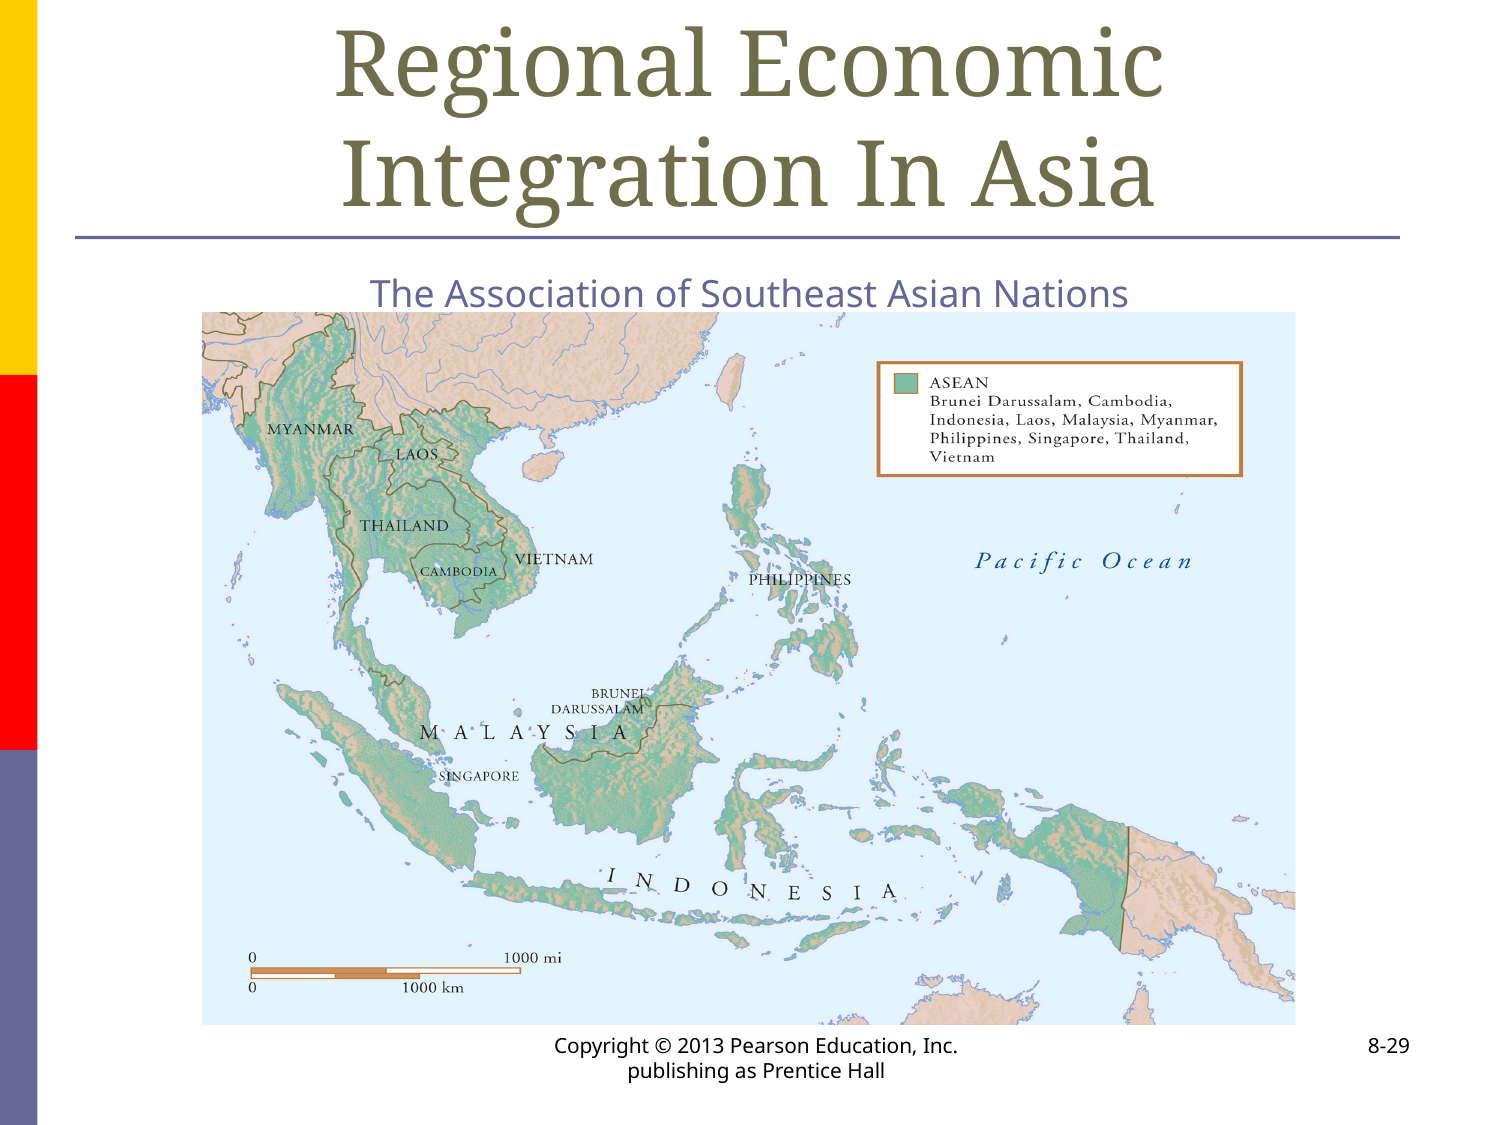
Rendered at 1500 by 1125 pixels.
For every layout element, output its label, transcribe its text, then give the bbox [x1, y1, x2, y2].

list The Association of Southeast Asian Nations [75, 262, 1425, 1006]
title Regional Economic Integration In Asia [75, 45, 1425, 233]
slide_number 8-29 [1074, 1025, 1425, 1100]
footer Copyright © 2013 Pearson Education, Inc. publishing as Prentice Hall [500, 1035, 1013, 1100]
picture [199, 312, 1296, 1026]
